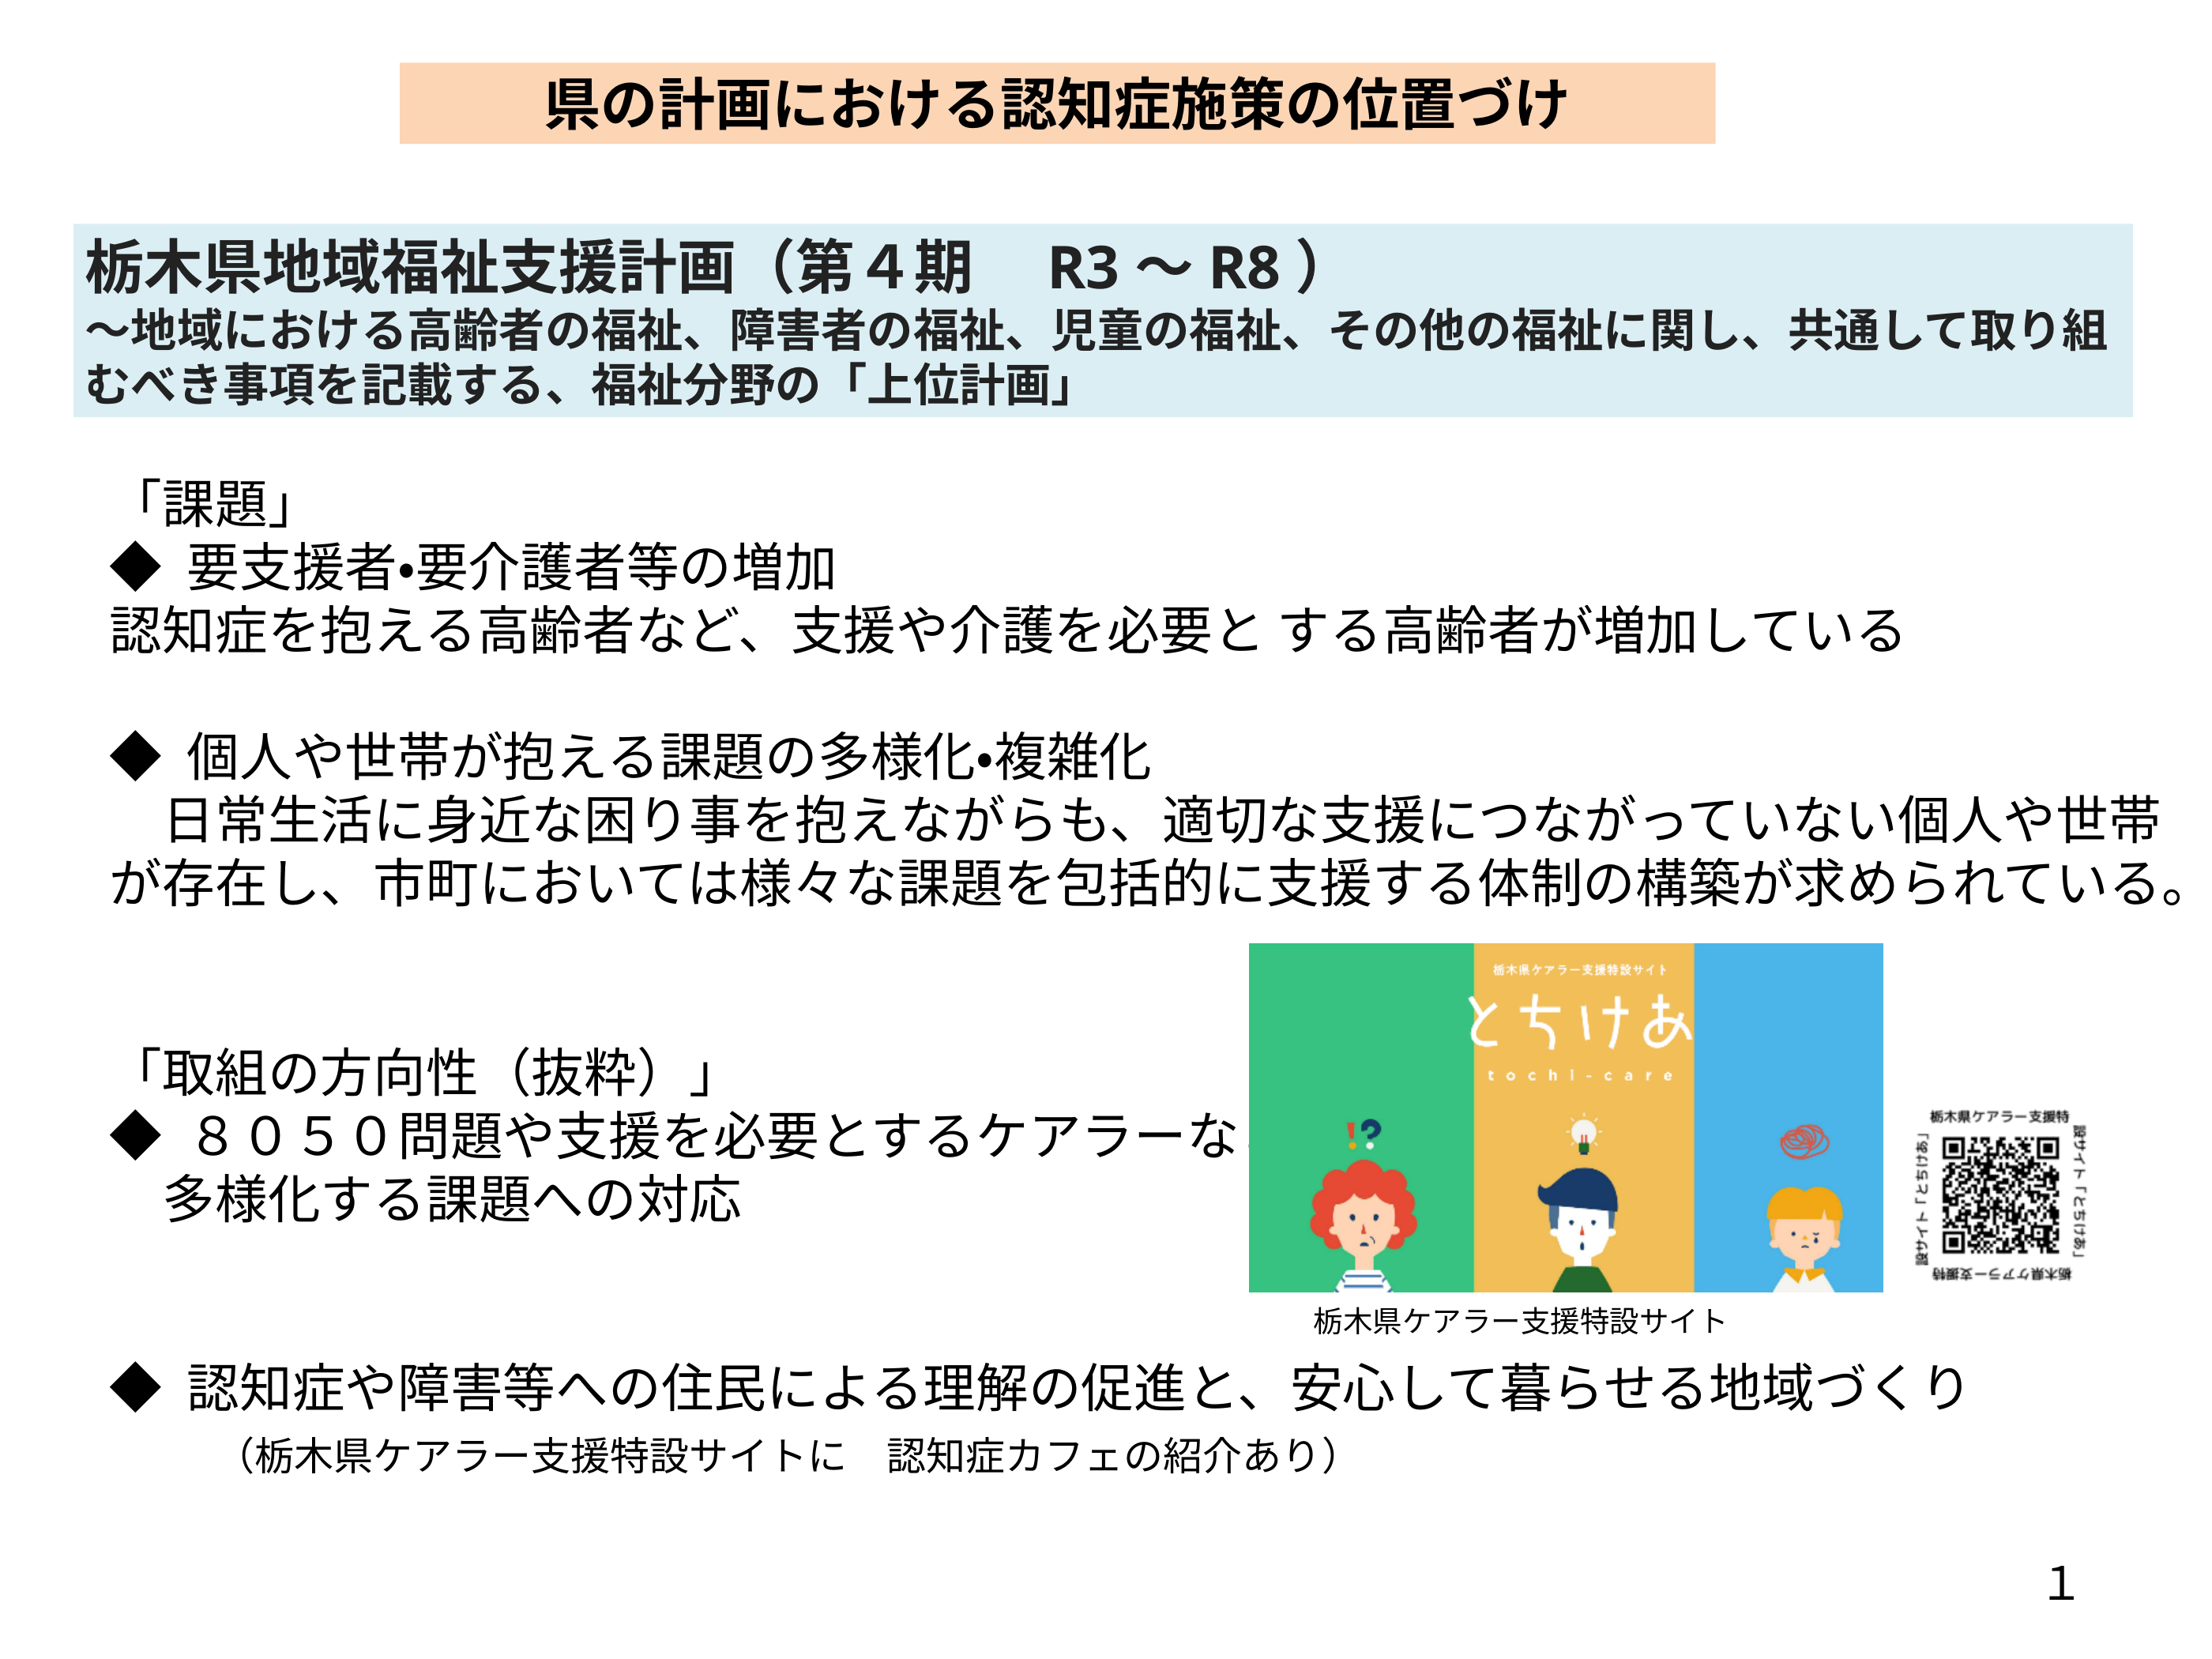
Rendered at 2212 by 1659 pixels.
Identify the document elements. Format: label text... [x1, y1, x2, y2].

picture [1249, 943, 1883, 1292]
text_box 「課題」 ◆ 要支援者・要介護者等の増加 認知症を抱える高齢者など、支援や介護を必要と する高齢者が増加している ◆ 個人や世帯が抱える課題の多様化・複雑化 日常生活に身近な困り事を抱えながらも、適切な支援につながっていない個人や世帯が存在し、市町においては様々な課題を包括的に支援する体制の構築が求められている。 「取組の方向性（抜粋）」 ◆ ８０５０問題や支援を必要とするケアラーなど、 多様化する課題への対応 ◆ 認知症や障害等への住民による理解の促進と、安心して暮らせる地域づくり （栃木県ケアラー支援特設サイトに 認知症カフェの紹介あり） [98, 465, 2176, 1488]
text_box 県の計画における認知症施策の位置づけ [400, 62, 1716, 145]
slide_number １ [2011, 1537, 2101, 1627]
picture [1905, 1104, 2097, 1292]
text_box 栃木県ケアラー支援特設サイト [1302, 1296, 1981, 1344]
text_box 栃木県地域福祉支援計画（第４期 R3～R8） ～地域における高齢者の福祉、障害者の福祉、児童の福祉、その他の福祉に関し、共通して取り組むべき事項を記載する、福祉分野の「上位計画」 [73, 224, 2133, 418]
